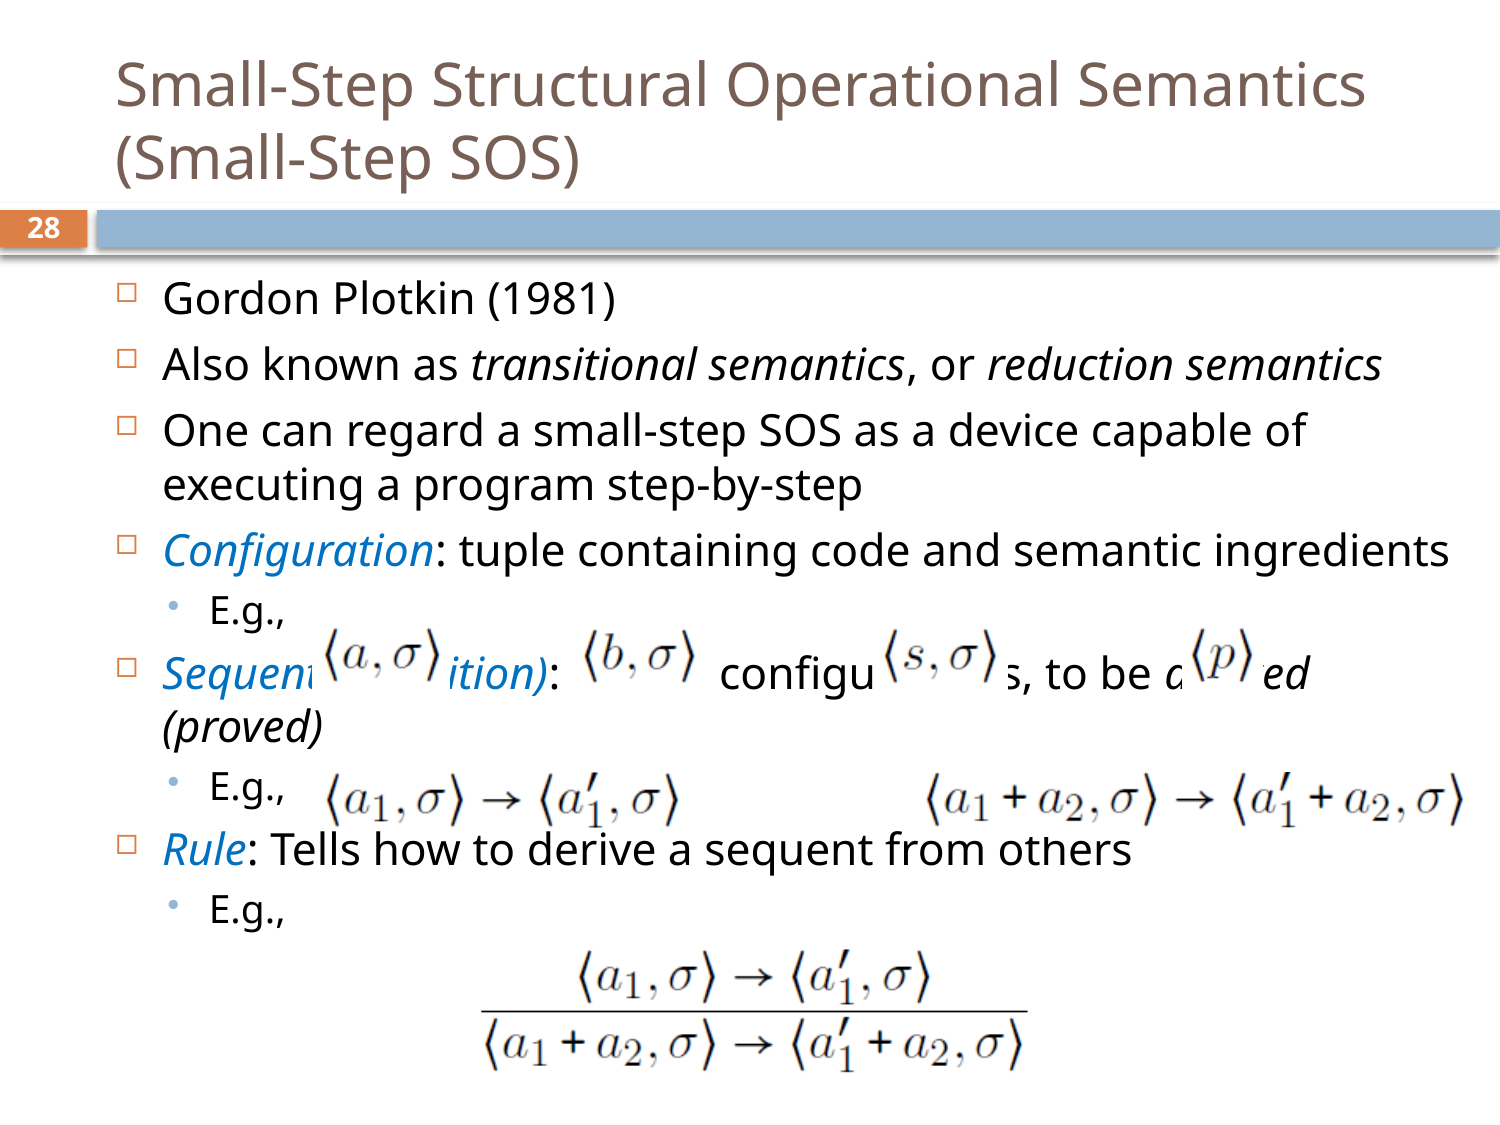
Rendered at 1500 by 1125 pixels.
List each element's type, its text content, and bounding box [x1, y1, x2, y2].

title Small-Step Structural Operational Semantics (Small-Step SOS) [100, 37, 1438, 200]
picture [905, 771, 1476, 837]
picture [565, 603, 713, 705]
picture [312, 612, 451, 701]
picture [1182, 604, 1263, 699]
picture [444, 934, 1056, 1088]
picture [320, 756, 684, 831]
list Gordon Plotkin (1981) Also known as transitional semantics, or reduction semantics One can regard a small-step SOS as a device capable of executing a program step-by-step Configuration: tuple containing code and semantic ingredients E.g., Sequent (transition): Pair of configurations, to be derived (proved) E.g., Rule: Tells how to derive a sequent from others E.g., [100, 262, 1475, 1000]
slide_number 28 [0, 208, 88, 249]
picture [874, 608, 1009, 703]
